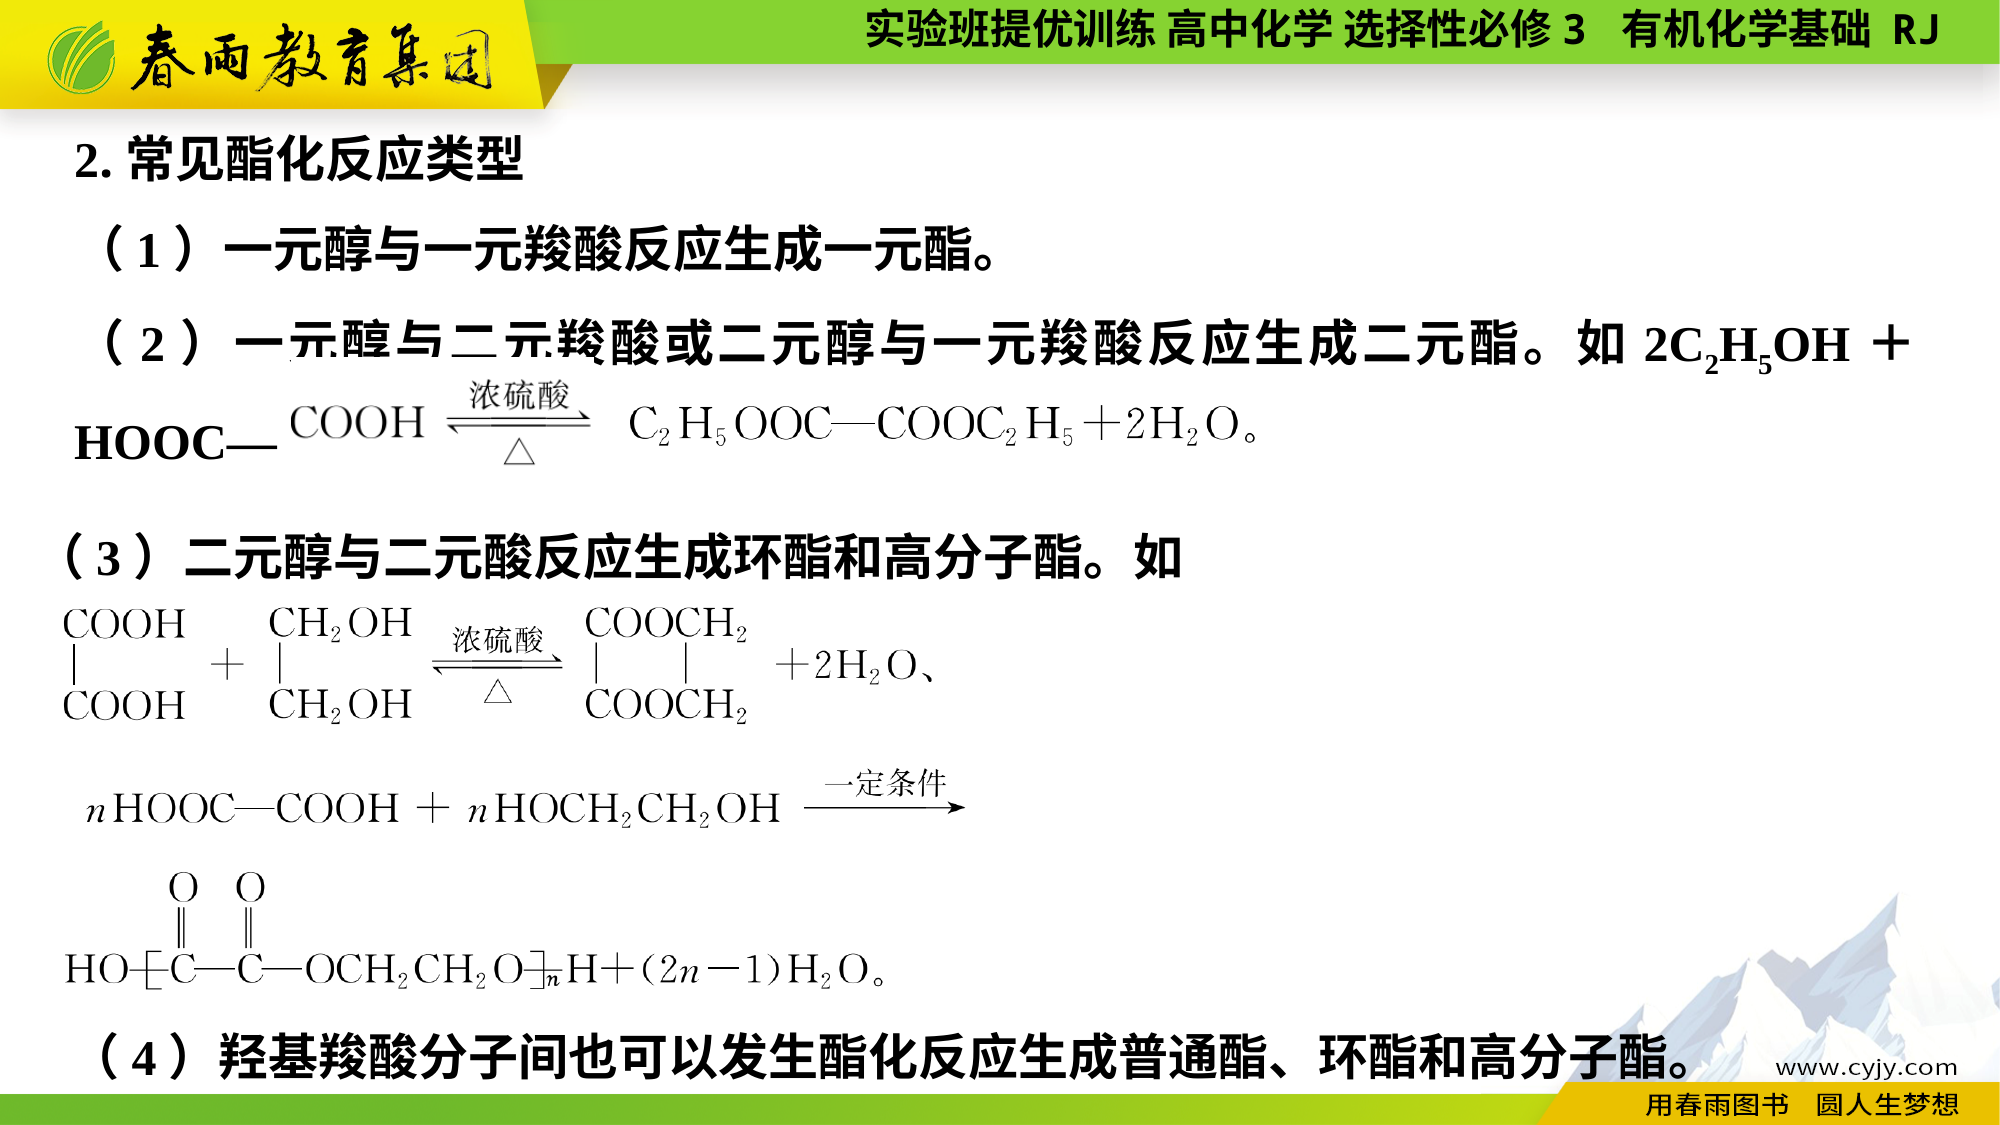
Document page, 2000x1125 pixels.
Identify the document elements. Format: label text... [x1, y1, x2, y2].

list 2.常见酯化反应类型 （1）一元醇与一元羧酸反应生成一元酯。 （2）一元醇与二元羧酸或二元醇与一元羧酸反应生成二元酯。如2C2H5OH＋HOOC— [59, 90, 1944, 458]
text_box （3）二元醇与二元酸反应生成环酯和高分子酯。如 [19, 518, 1311, 593]
text_box （4）羟基羧酸分子间也可以发生酯化反应生成普通酯、环酯和高分子酯。 [54, 987, 1815, 1093]
picture [0, 0, 2000, 1125]
